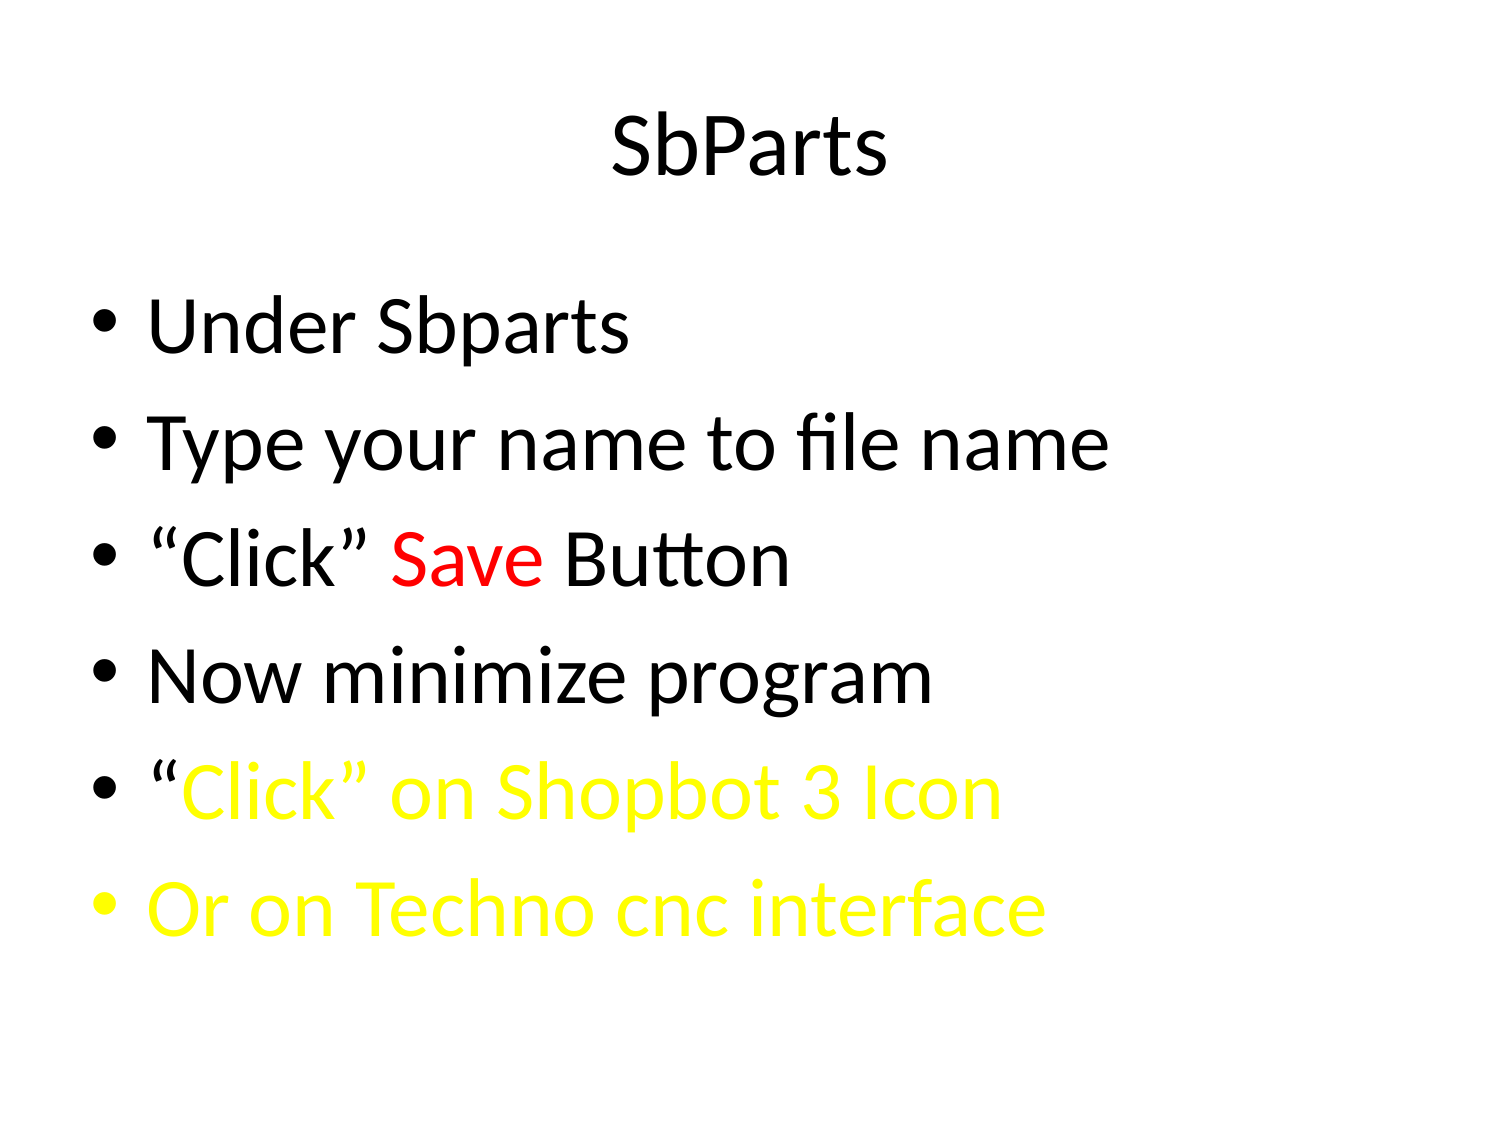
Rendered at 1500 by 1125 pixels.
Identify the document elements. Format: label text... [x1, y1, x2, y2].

title SbParts [75, 45, 1425, 233]
list Under Sbparts Type your name to file name “Click” Save Button Now minimize program “Click” on Shopbot 3 Icon Or on Techno cnc interface [75, 262, 1425, 1005]
